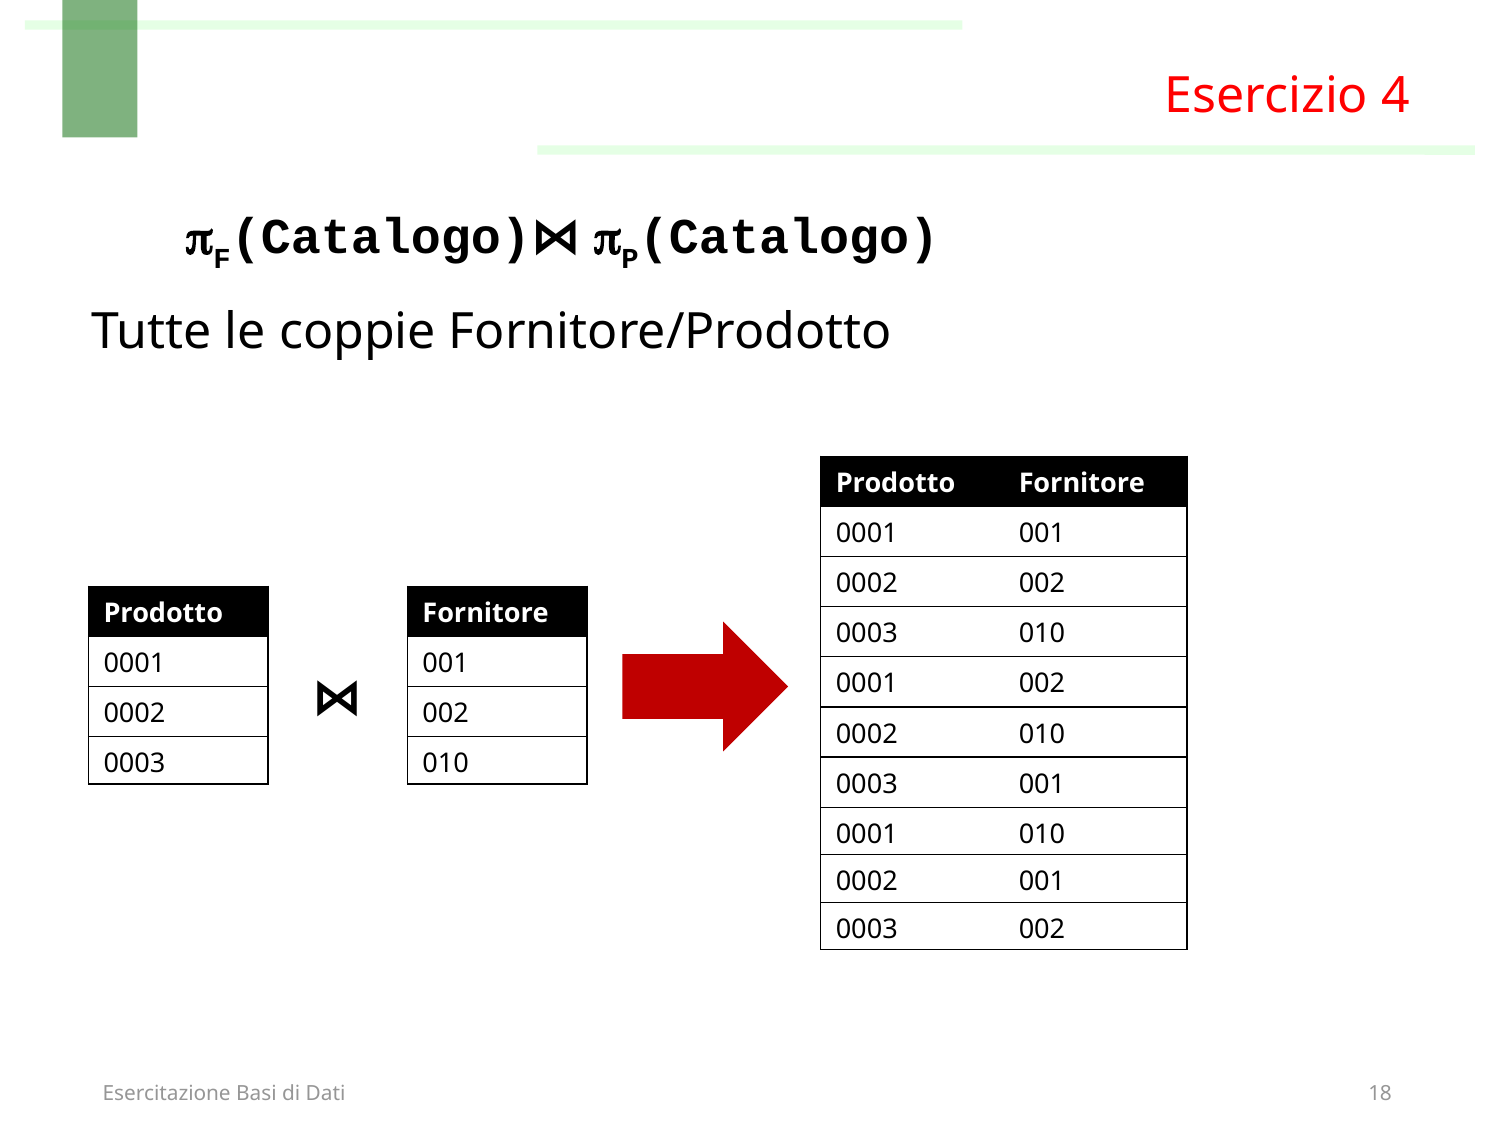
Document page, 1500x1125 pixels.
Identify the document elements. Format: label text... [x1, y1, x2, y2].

table_cell 0002 [89, 687, 267, 736]
table_cell 0003 [821, 607, 1004, 656]
text_box [622, 621, 789, 752]
text_box Tutte le coppie Fornitore/Prodotto [76, 290, 1459, 366]
table_cell 0002 [821, 855, 1004, 902]
table_cell 0001 [89, 637, 267, 686]
table_header Fornitore [408, 587, 586, 636]
title Esercizio 4 [174, 42, 1425, 143]
table_header Prodotto [821, 457, 1004, 506]
table_cell 0002 [821, 557, 1004, 606]
table_cell 002 [1004, 557, 1186, 606]
table_cell 0001 [821, 657, 1004, 706]
table_header Fornitore [1004, 457, 1186, 506]
table_header Prodotto [89, 587, 267, 636]
table_cell 001 [1004, 758, 1186, 807]
table_cell 0003 [821, 903, 1004, 949]
table_cell 001 [1004, 507, 1186, 556]
table_cell 001 [408, 637, 586, 686]
table_cell 001 [1004, 855, 1186, 902]
table_cell 002 [1004, 657, 1186, 706]
table_cell 002 [408, 687, 586, 736]
table_cell 0003 [89, 737, 267, 783]
table_cell 010 [1004, 708, 1186, 756]
table_cell 010 [1004, 808, 1186, 854]
table_cell 0001 [821, 507, 1004, 556]
text_box ⋈ [297, 656, 390, 732]
table_cell 010 [408, 737, 586, 783]
text_box F(Catalogo)⋈ P(Catalogo) [171, 196, 1500, 282]
table_cell 0003 [821, 758, 1004, 807]
table_cell 002 [1004, 903, 1186, 949]
table_cell 0002 [821, 708, 1004, 756]
table_cell 0001 [821, 808, 1004, 854]
table_cell 010 [1004, 607, 1186, 656]
